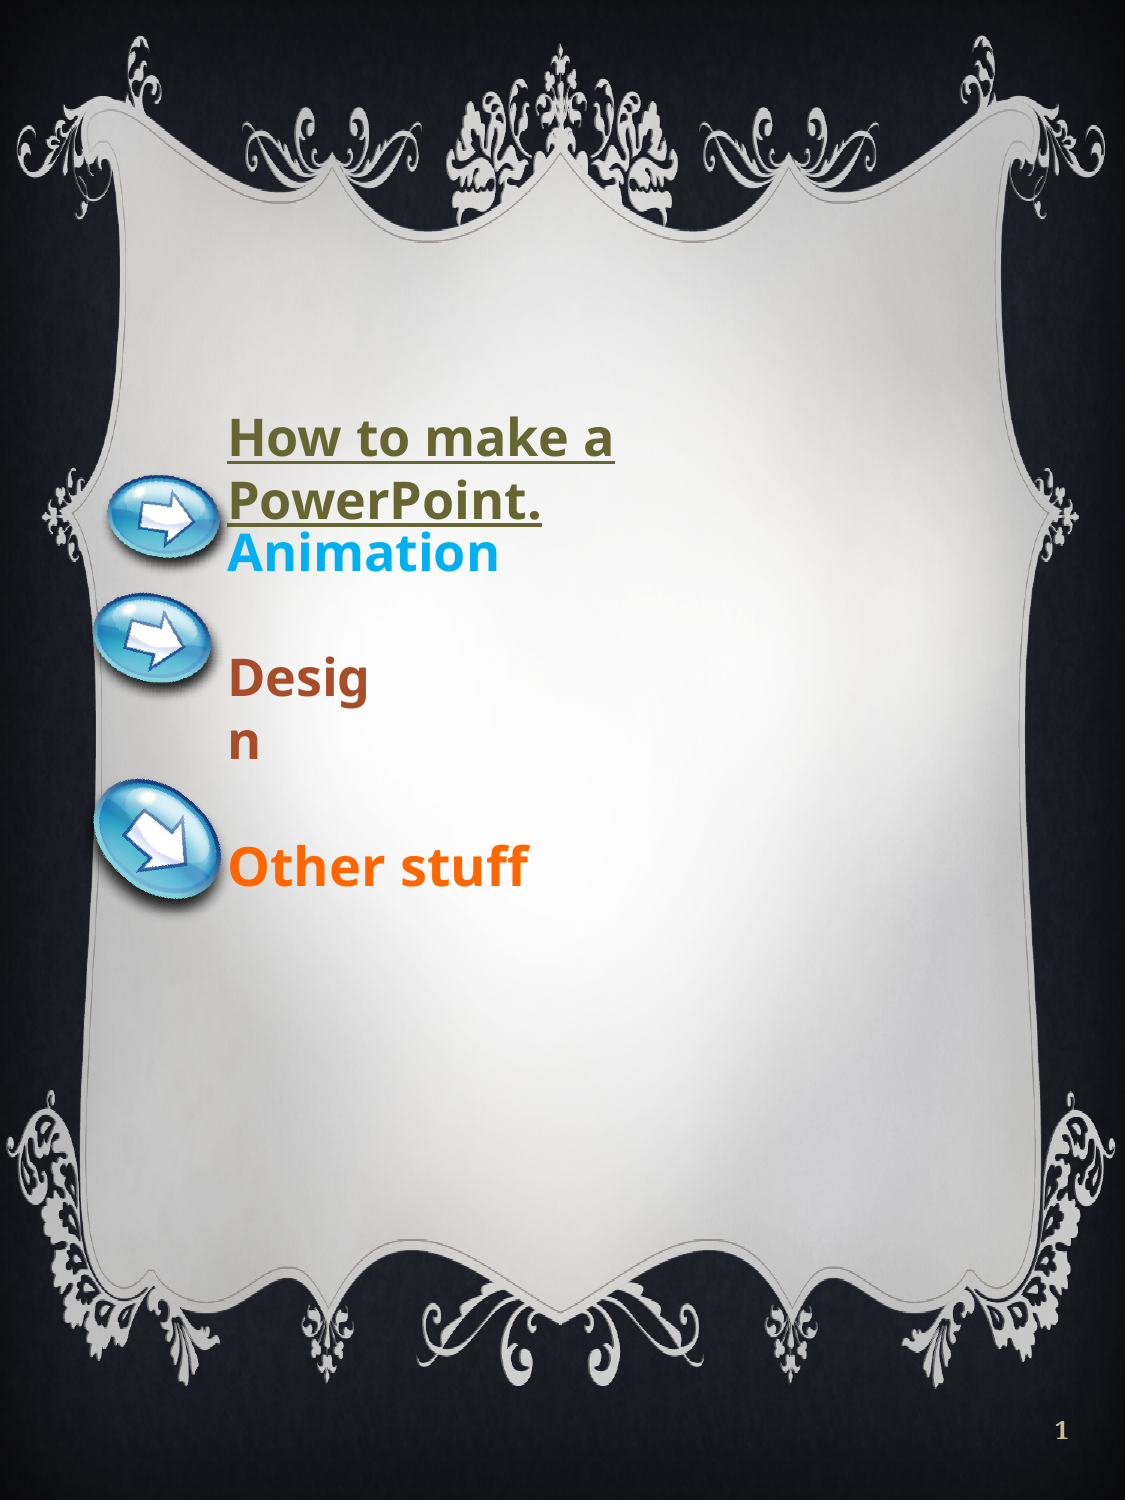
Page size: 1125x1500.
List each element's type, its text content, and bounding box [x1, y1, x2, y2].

text_box How to make a PowerPoint. [212, 397, 888, 537]
text_box Design [212, 637, 409, 778]
text_box Animation [234, 512, 775, 590]
slide_number 1 [821, 1391, 1084, 1472]
text_box Other stuff [245, 824, 625, 905]
picture [0, 0, 1125, 1500]
